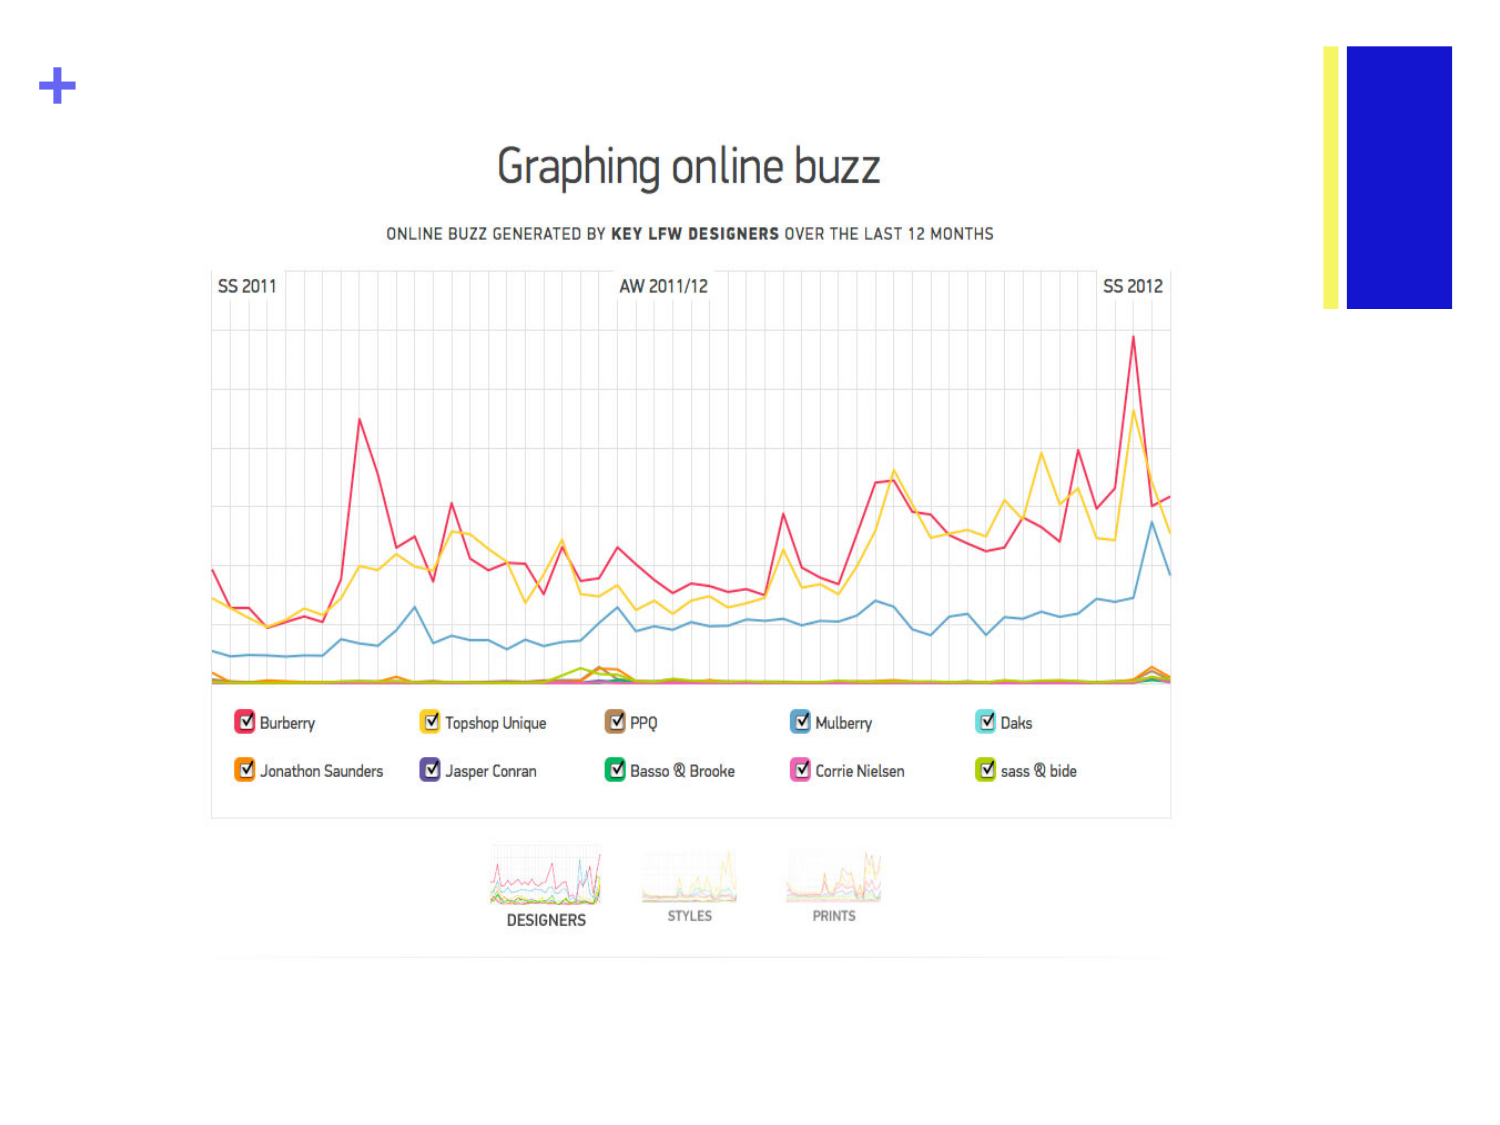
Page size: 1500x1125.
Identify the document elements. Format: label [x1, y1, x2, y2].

picture [149, 86, 1238, 964]
